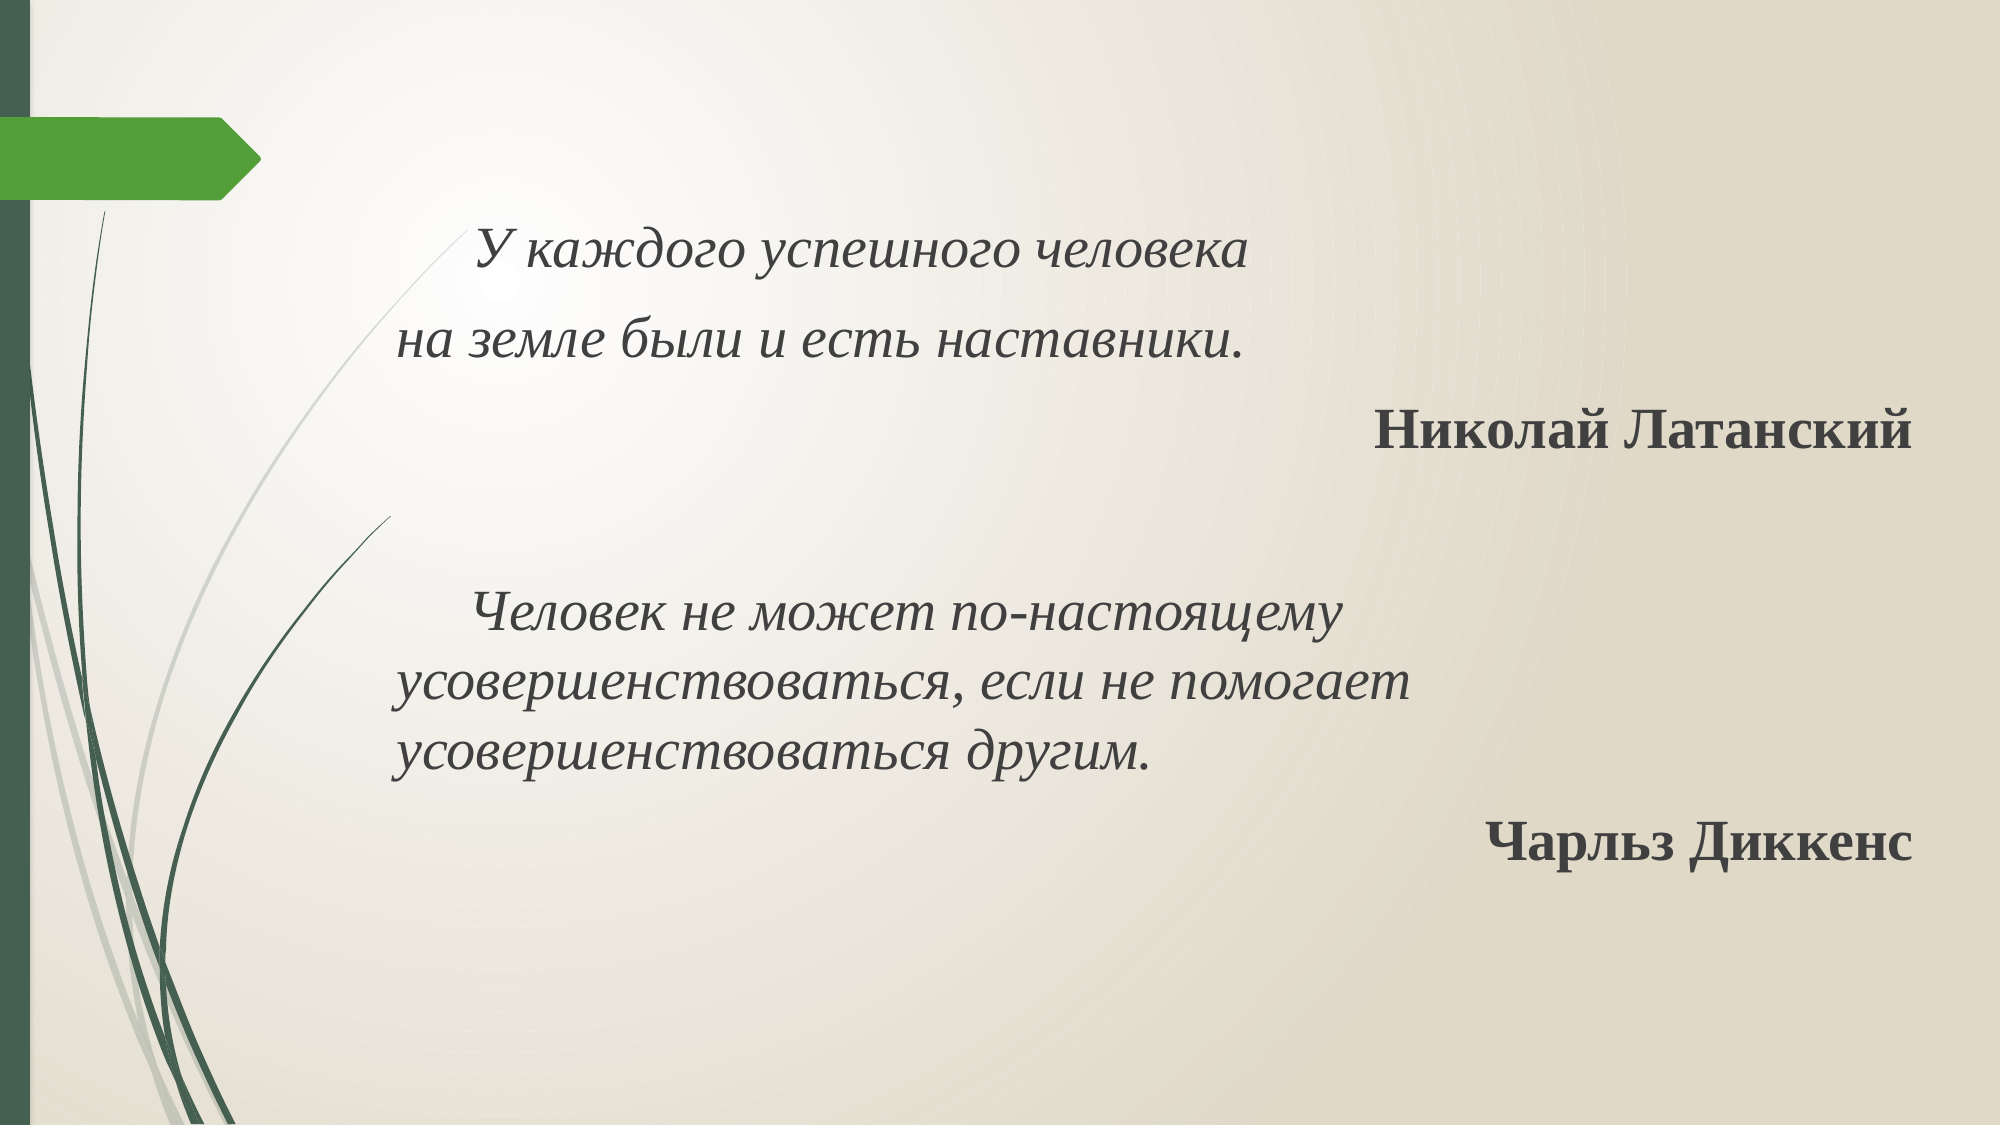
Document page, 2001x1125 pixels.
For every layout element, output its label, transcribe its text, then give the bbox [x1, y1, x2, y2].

list У каждого успешного человека на земле были и есть наставники. Николай Латанский Человек не может по-настоящему усовершенствоваться, если не помогает усовершенствоваться другим. Чарльз Диккенс [381, 201, 1929, 970]
